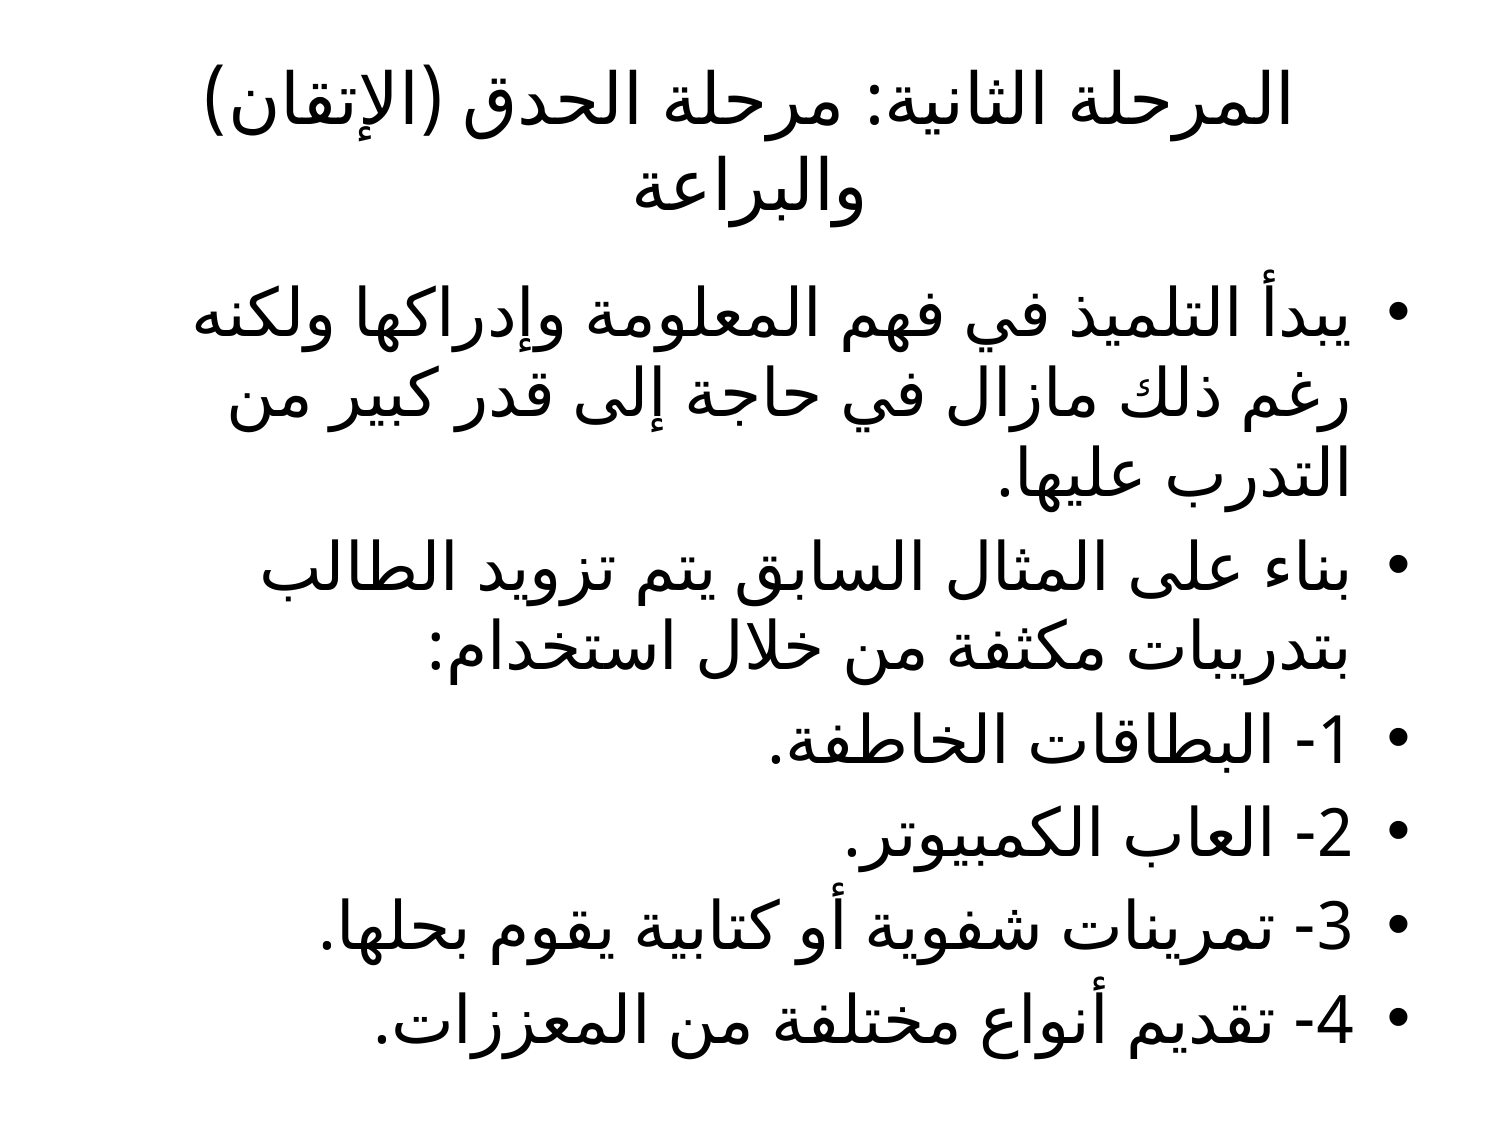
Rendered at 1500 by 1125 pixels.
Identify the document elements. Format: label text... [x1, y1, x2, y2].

list يبدأ التلميذ في فهم المعلومة وإدراكها ولكنه رغم ذلك مازال في حاجة إلى قدر كبير من التدرب عليها. بناء على المثال السابق يتم تزويد الطالب بتدريبات مكثفة من خلال استخدام: 1- البطاقات الخاطفة. 2- العاب الكمبيوتر. 3- تمرينات شفوية أو كتابية يقوم بحلها. 4- تقديم أنواع مختلفة من المعززات. [75, 262, 1425, 1005]
title المرحلة الثانية: مرحلة الحدق (الإتقان) والبراعة [75, 45, 1425, 233]
